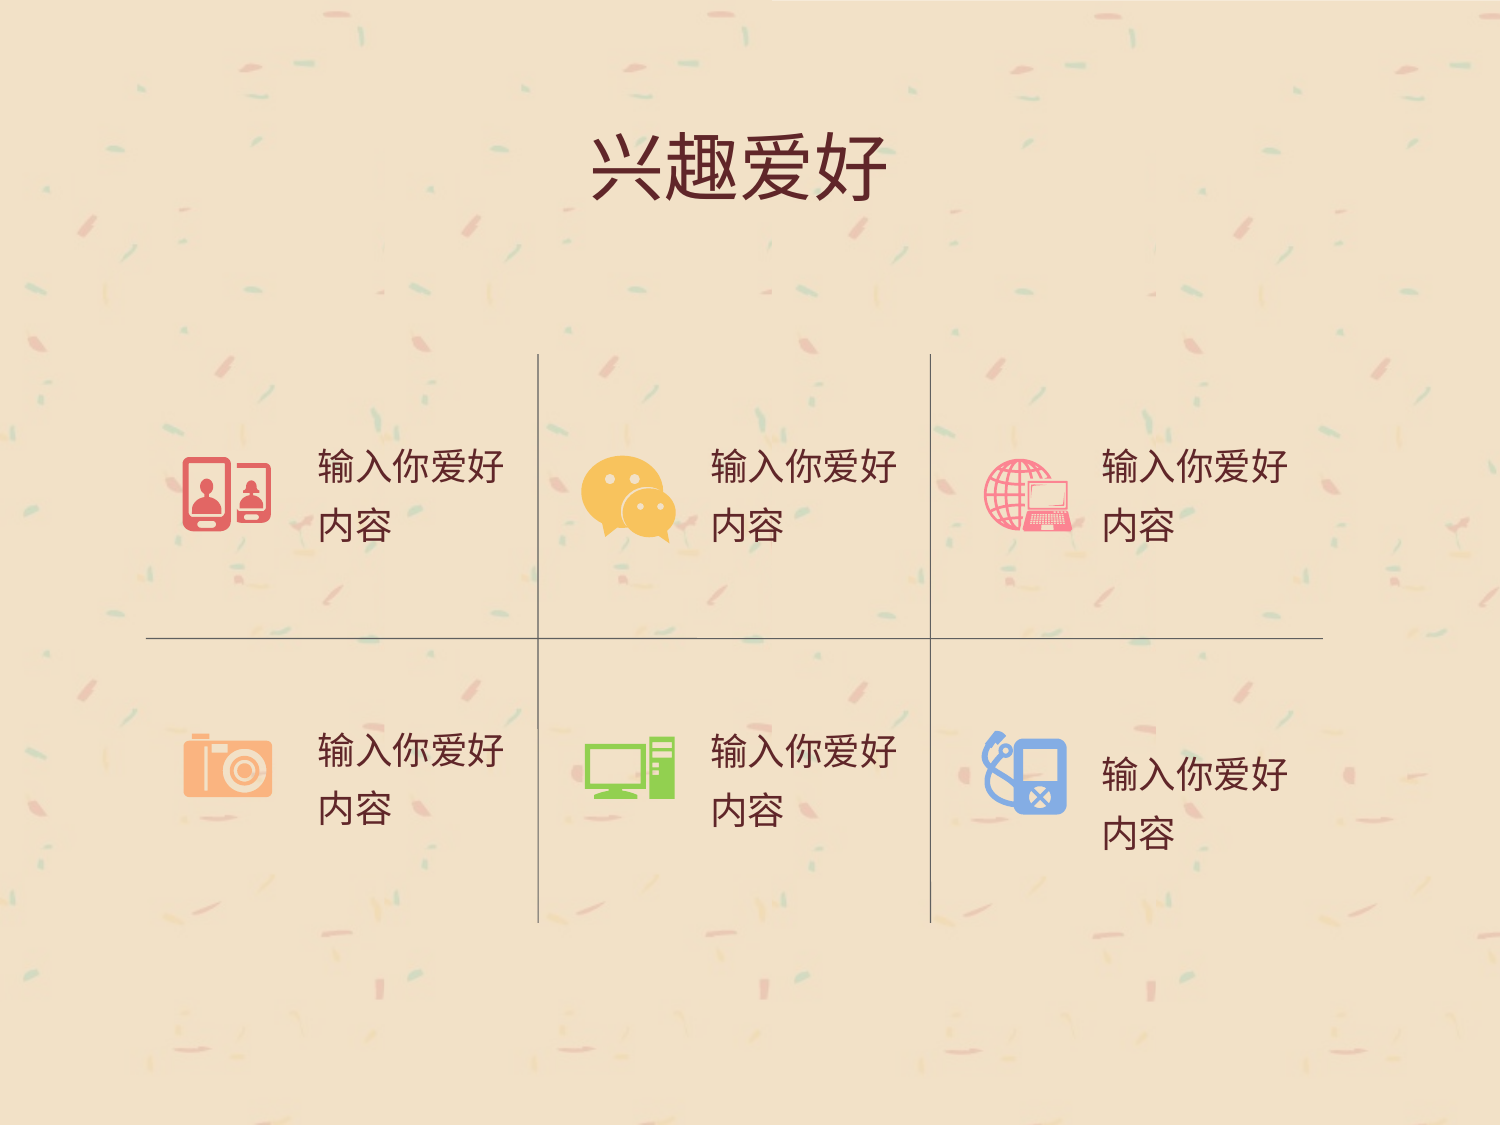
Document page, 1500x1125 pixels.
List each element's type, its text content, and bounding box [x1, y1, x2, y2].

text_box [584, 743, 646, 799]
text_box [191, 733, 210, 739]
text_box [983, 458, 1052, 531]
text_box 输入你爱好内容 [303, 706, 540, 838]
text_box 输入你爱好内容 [1086, 730, 1323, 863]
text_box [236, 463, 271, 523]
text_box 兴趣爱好 [574, 113, 905, 219]
text_box [1022, 480, 1073, 532]
text_box [981, 730, 1067, 815]
text_box [183, 740, 273, 798]
text_box [182, 457, 231, 532]
text_box [581, 455, 676, 544]
text_box 输入你爱好内容 [695, 707, 932, 840]
text_box [649, 736, 675, 799]
text_box 输入你爱好内容 [1086, 422, 1323, 554]
text_box 输入你爱好内容 [303, 422, 540, 554]
text_box 输入你爱好内容 [695, 422, 932, 554]
